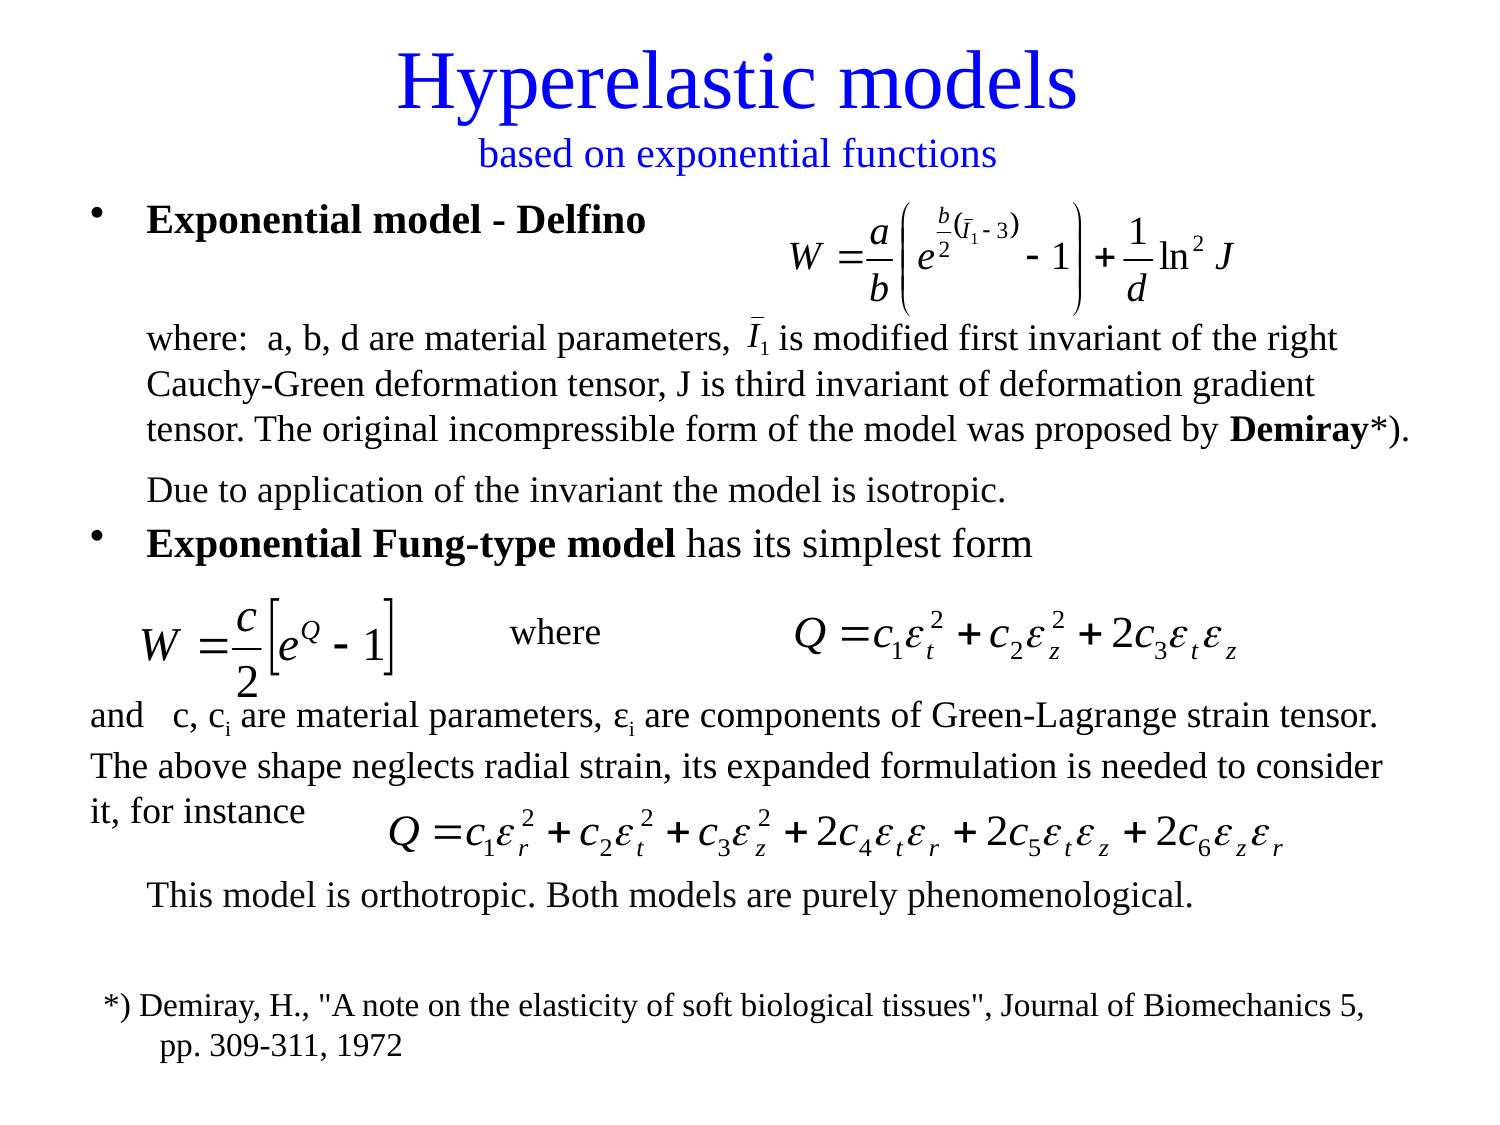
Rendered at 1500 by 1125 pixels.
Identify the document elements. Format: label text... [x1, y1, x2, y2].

list Exponential model - Delfino where: a, b, d are material parameters, is modified first invariant of the right Cauchy-Green deformation tensor, J is third invariant of deformation gradient tensor. The original incompressible form of the model was proposed by Demiray*). Exponential Fung-type model has its simplest form and c, ci are material parameters, εi are components of Green-Lagrange strain tensor. The above shape neglects radial strain, its expanded formulation is needed to consider it, for instance [75, 500, 1436, 953]
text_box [135, 585, 1248, 708]
list Exponential model - Delfino where: a, b, d are material parameters, is modified first invariant of the right Cauchy-Green deformation tensor, J is third invariant of deformation gradient tensor. The original incompressible form of the model was proposed by Demiray*). Exponential Fung-type model has its simplest form and c, ci are material parameters, εi are components of Green-Lagrange strain tensor. The above shape neglects radial strain, its expanded formulation is needed to consider it, for instance [75, 184, 1436, 499]
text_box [784, 196, 1247, 324]
text_box [74, 959, 1400, 1125]
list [740, 308, 774, 362]
text_box Due to application of the invariant the model is isotropic. This model is orthotropic. Both models are purely phenomenological. [131, 457, 1431, 923]
text_box *) Demiray, H., "A note on the elasticity of soft biological tissues", Journal of Biomechanics 5, pp. 309-311, 1972 [88, 975, 1414, 1106]
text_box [381, 798, 1294, 868]
text_box Hyperelastic models based on exponential functions [64, 19, 1412, 183]
